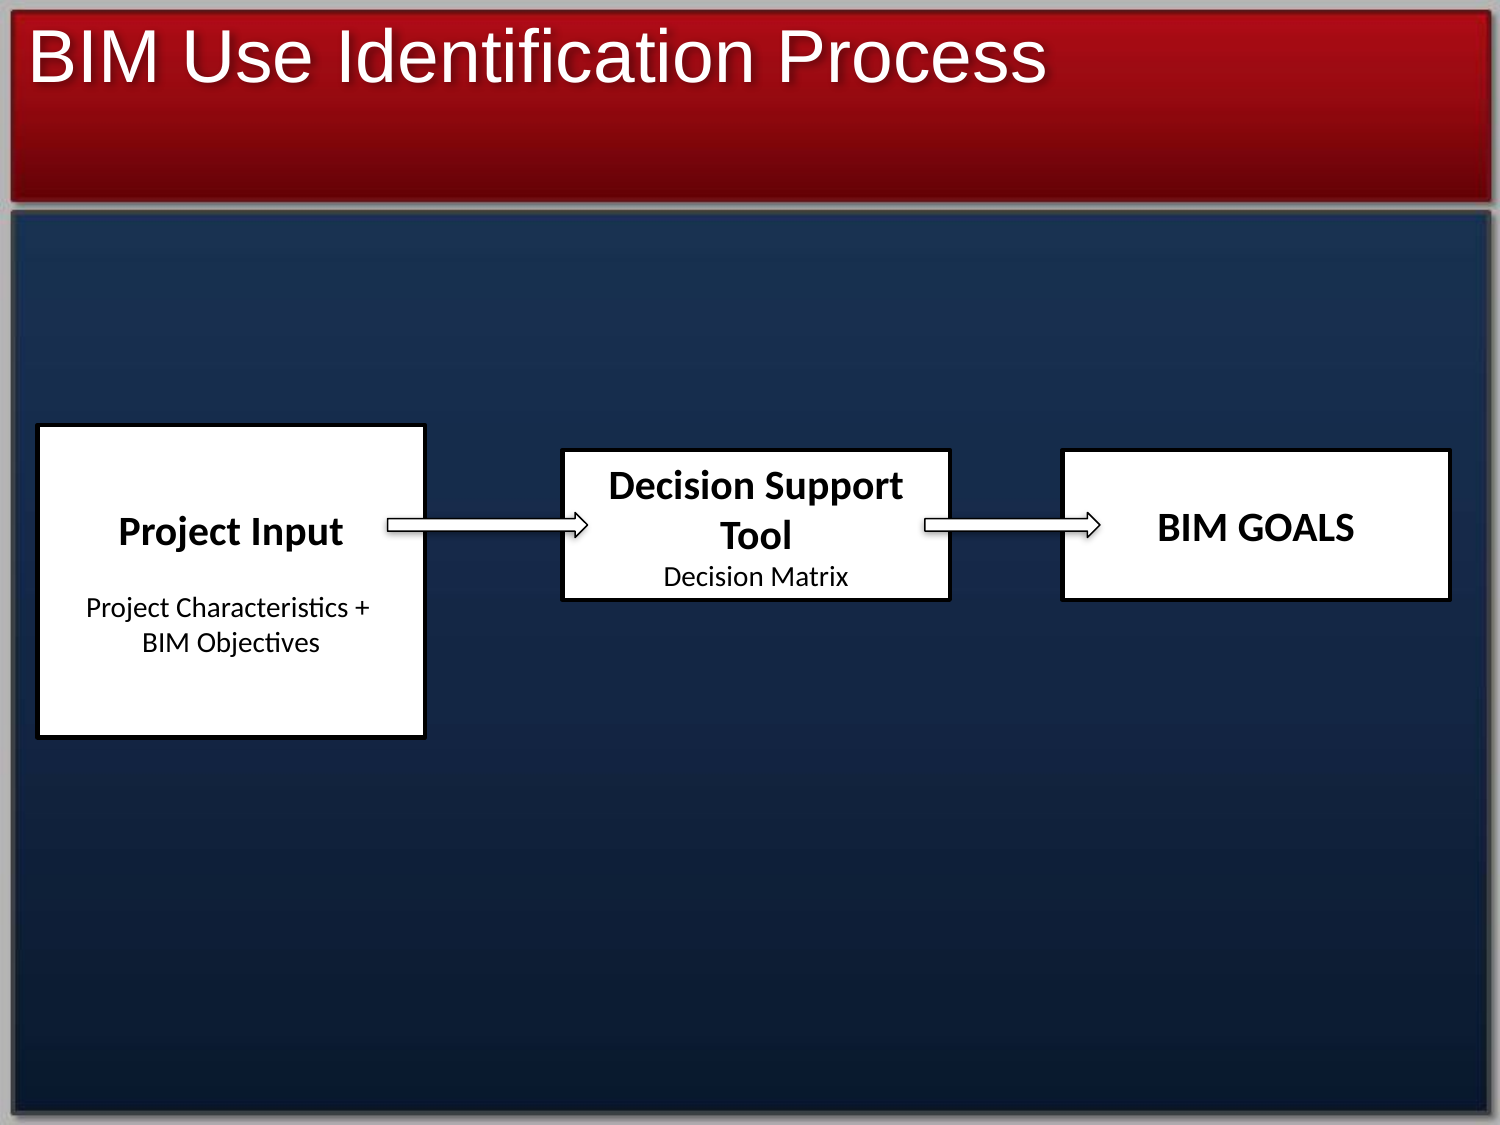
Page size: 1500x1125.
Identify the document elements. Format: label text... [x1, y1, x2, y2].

text_box BIM GOALS [1060, 448, 1452, 602]
picture [0, 0, 1500, 1125]
text_box [386, 511, 589, 539]
text_box Decision Support Tool Decision Matrix [560, 448, 952, 602]
text_box BIM Use Identification Process [12, 0, 1138, 105]
text_box Project Input Project Characteristics + BIM Objectives [35, 423, 427, 740]
text_box [924, 511, 1101, 539]
